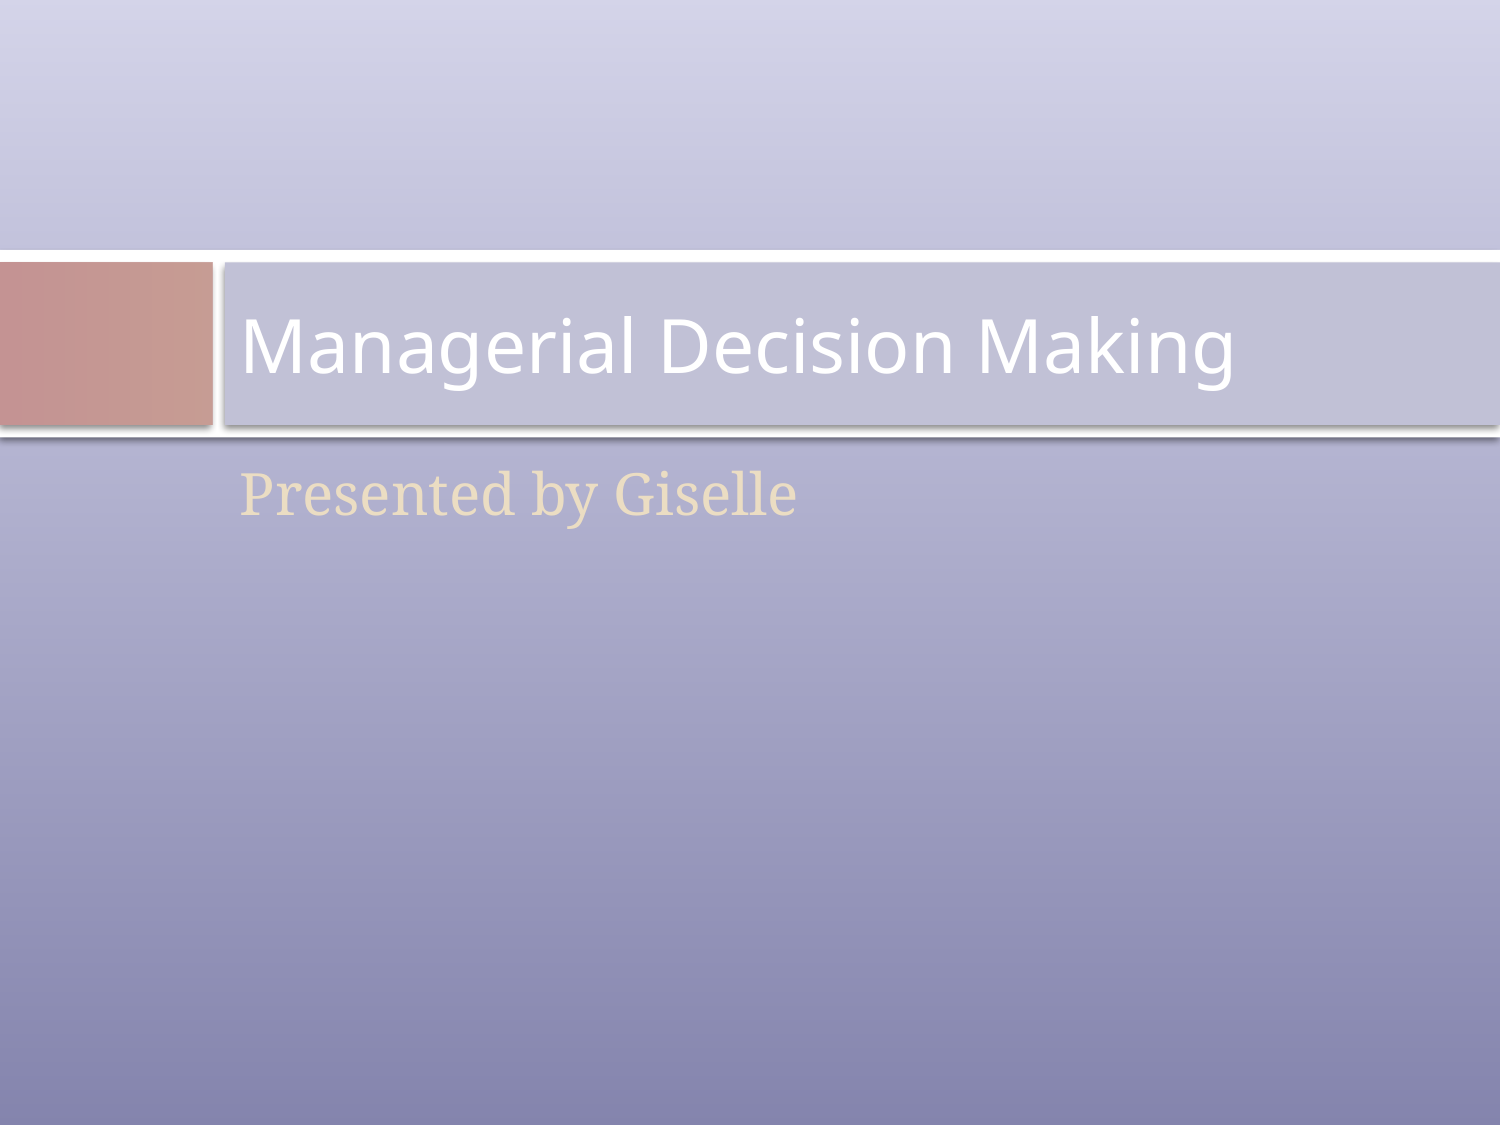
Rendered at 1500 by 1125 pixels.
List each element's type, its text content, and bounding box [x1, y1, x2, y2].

list Presented by Giselle [225, 450, 1394, 725]
title Managerial Decision Making [225, 262, 1475, 425]
text_box [0, 261, 214, 426]
